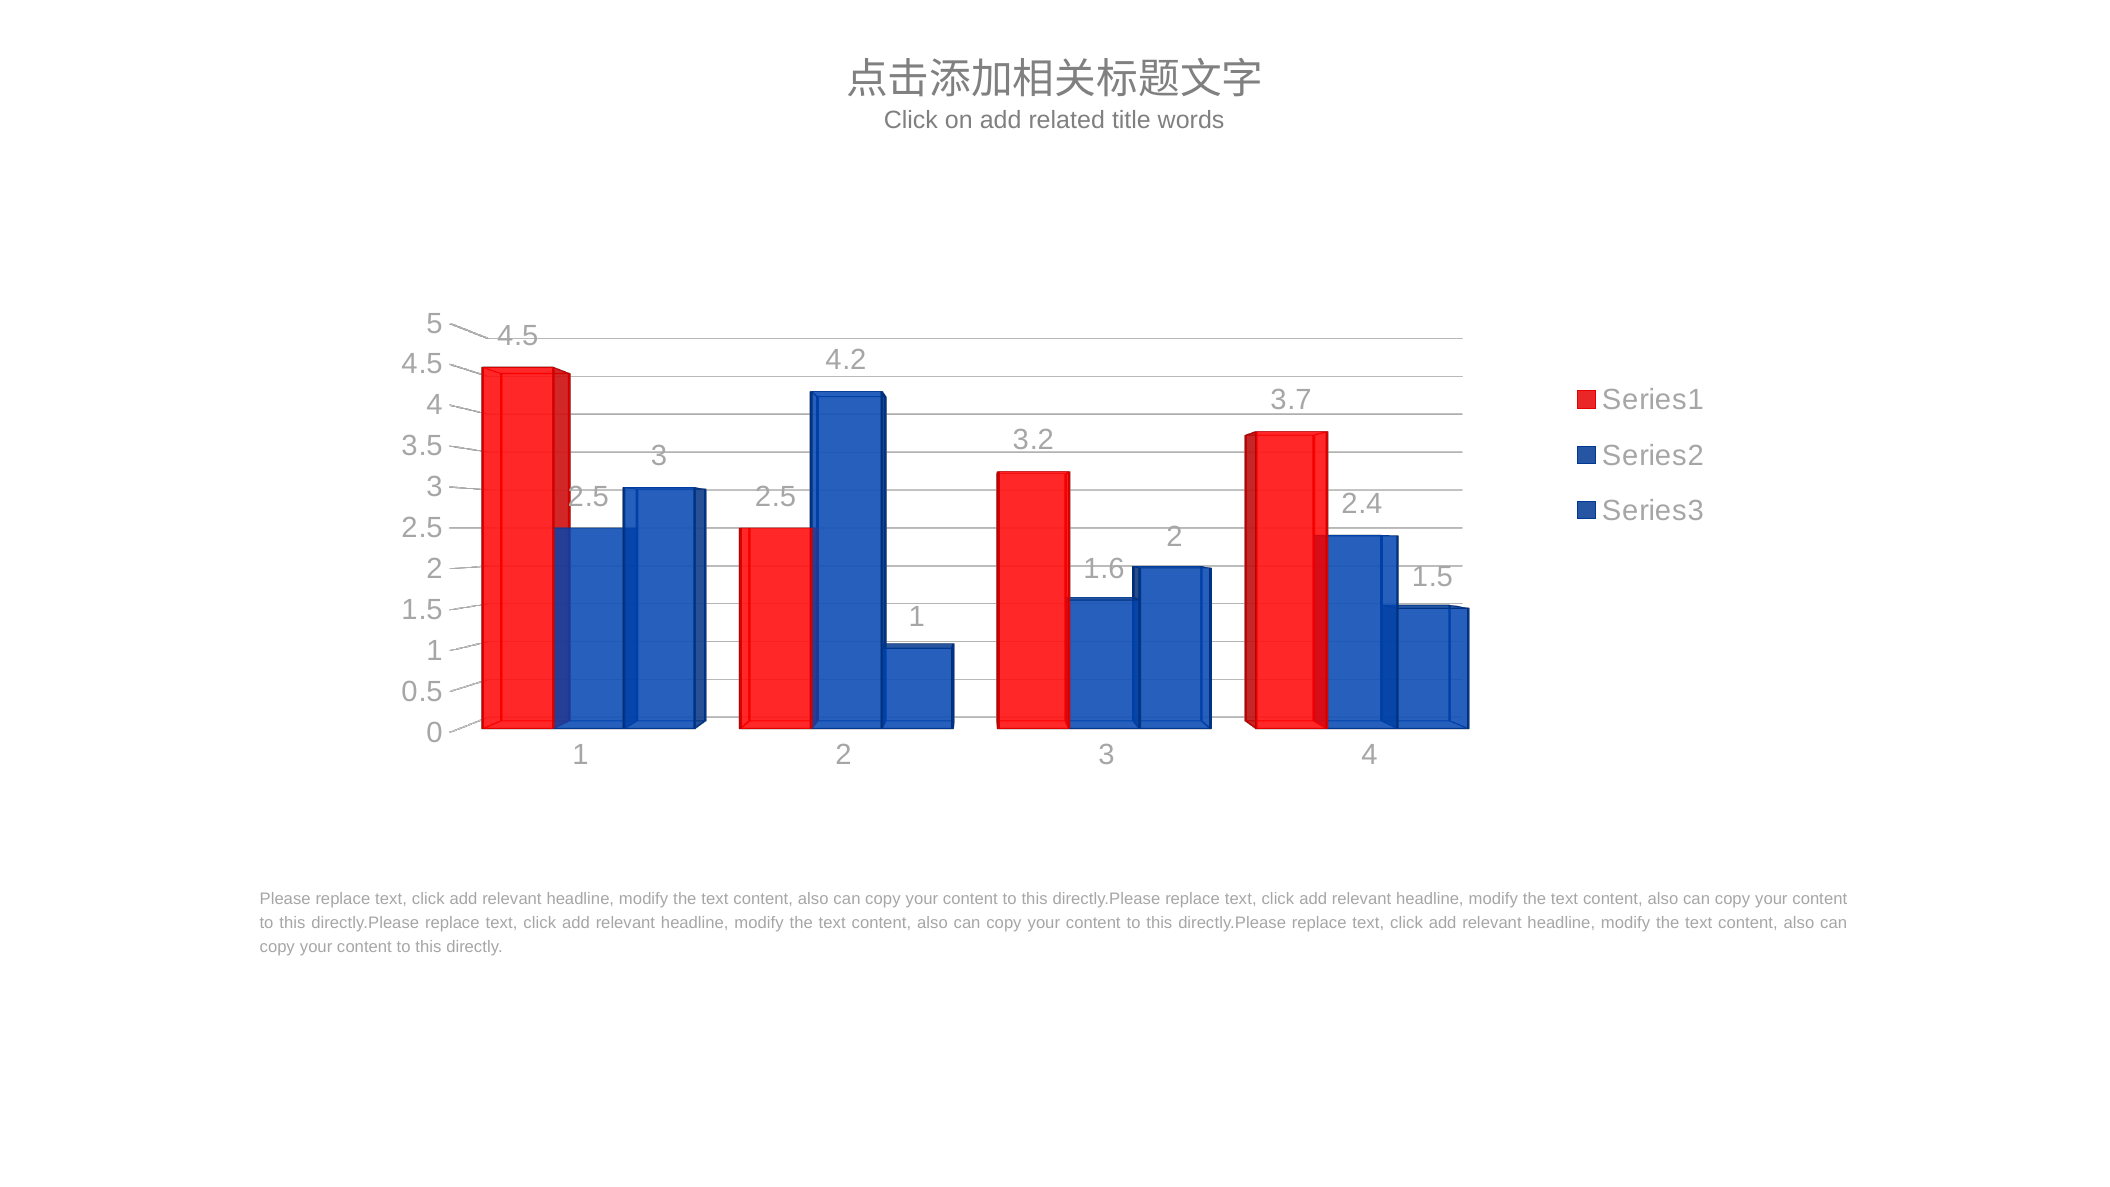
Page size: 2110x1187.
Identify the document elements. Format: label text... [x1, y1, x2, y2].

text_box Please replace text, click add relevant headline, modify the text content, also can copy your content to this directly.Please replace text, click add relevant headline, modify the text content, also can copy your content to this directly.Please replace text, click add relevant headline, modify the text content, also can copy your content to this directly.Please replace text, click add relevant headline, modify the text content, also can copy your content to this directly. [244, 876, 1865, 964]
text_box 点击添加相关标题文字 [803, 44, 1307, 107]
chart [354, 297, 1750, 790]
text_box Click on add related title words [864, 95, 1246, 158]
